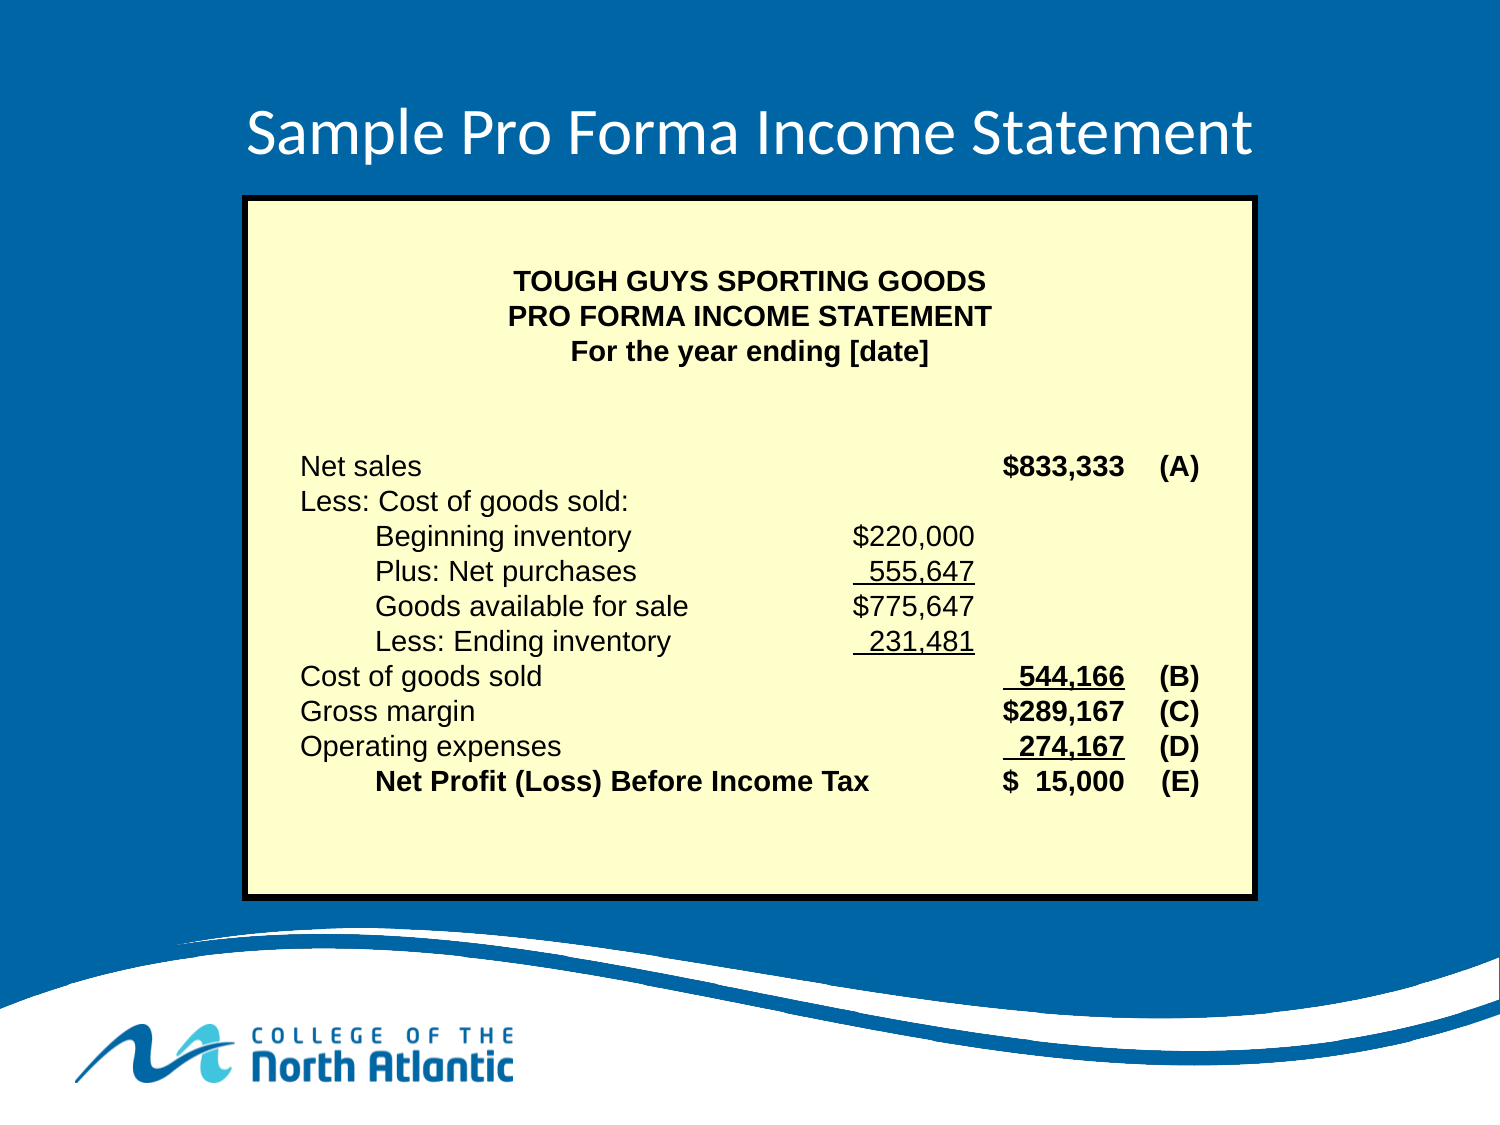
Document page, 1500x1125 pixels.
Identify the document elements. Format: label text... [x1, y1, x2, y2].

picture [0, 928, 1500, 1125]
title Sample Pro Forma Income Statement [112, 34, 1388, 222]
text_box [244, 197, 1256, 898]
